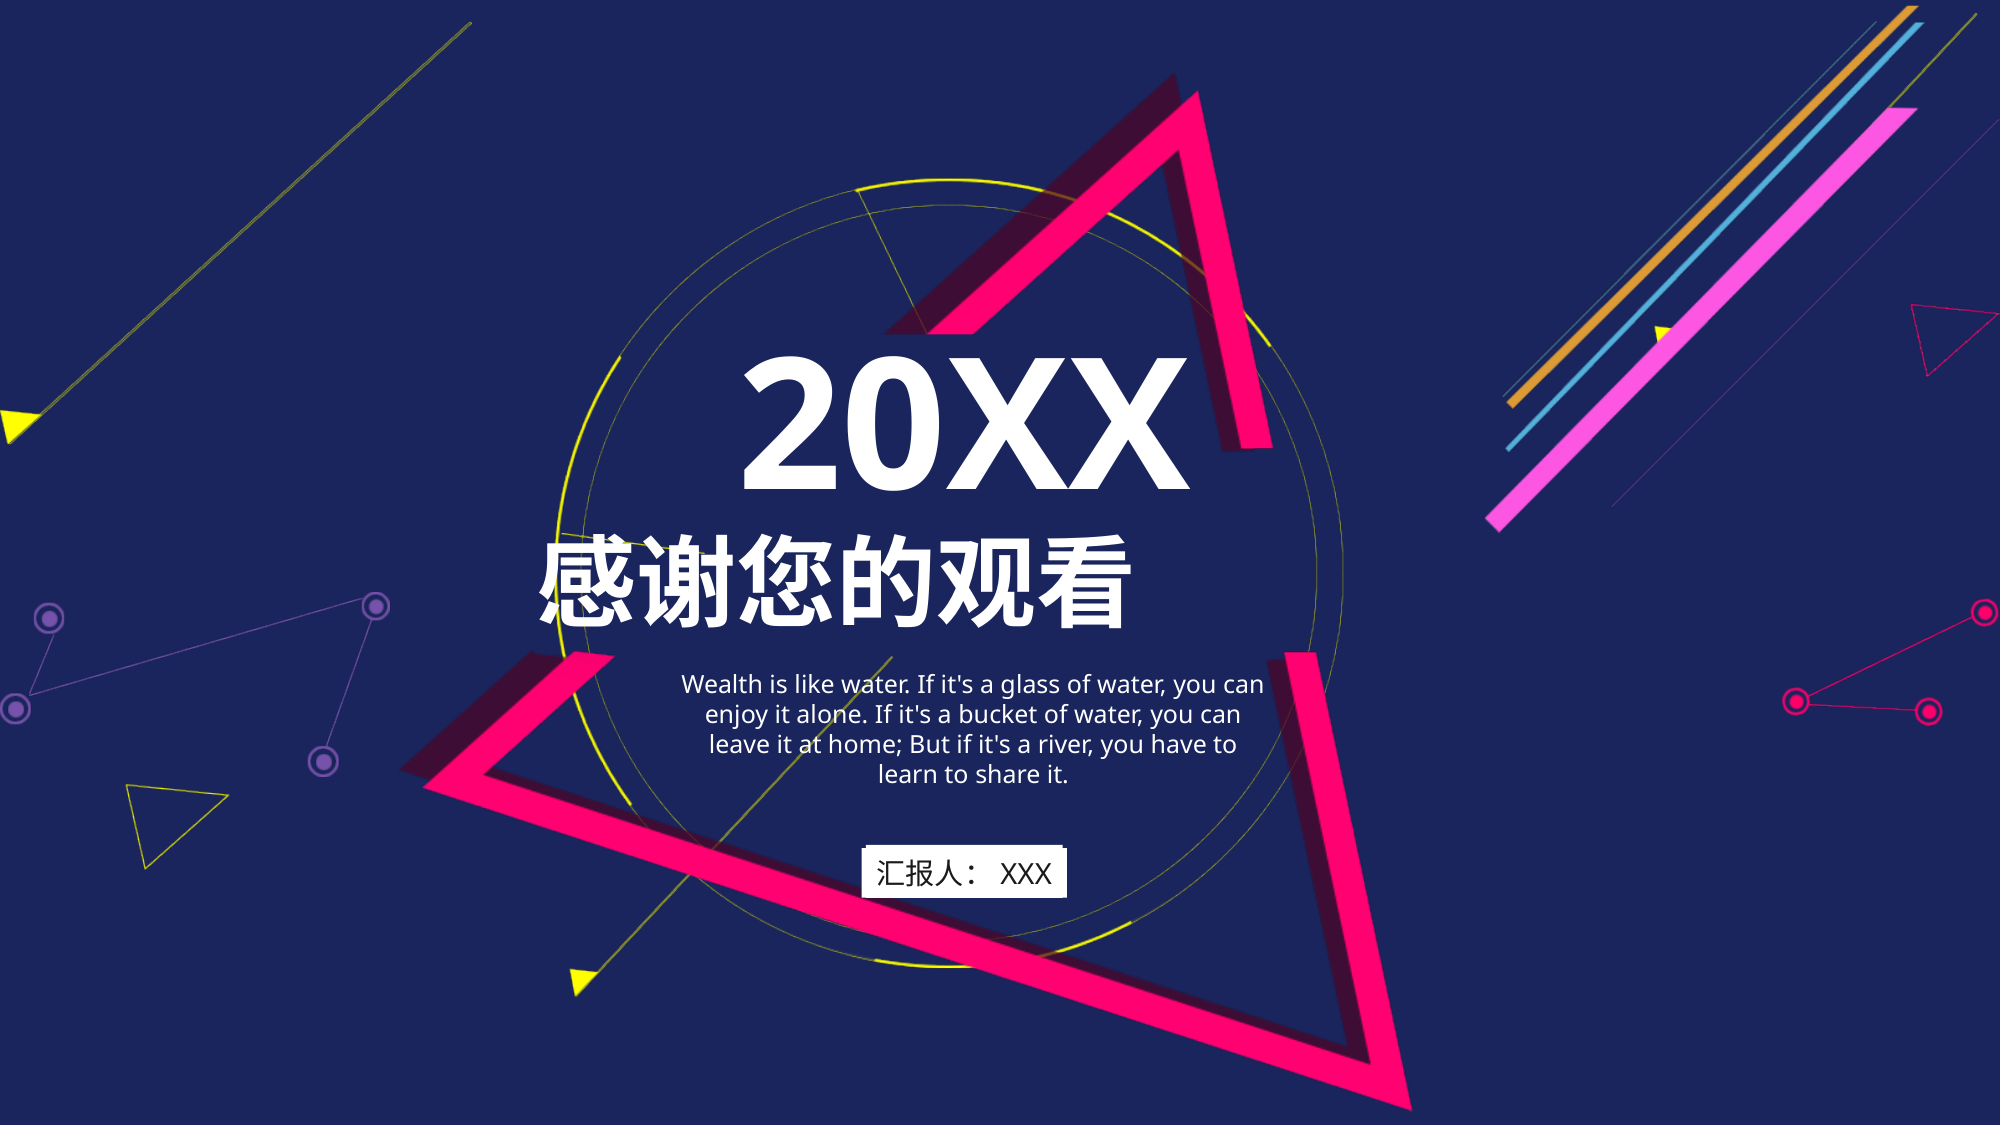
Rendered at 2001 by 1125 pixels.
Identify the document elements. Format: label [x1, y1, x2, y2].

text_box [860, 844, 1068, 899]
picture [0, 0, 2000, 1112]
